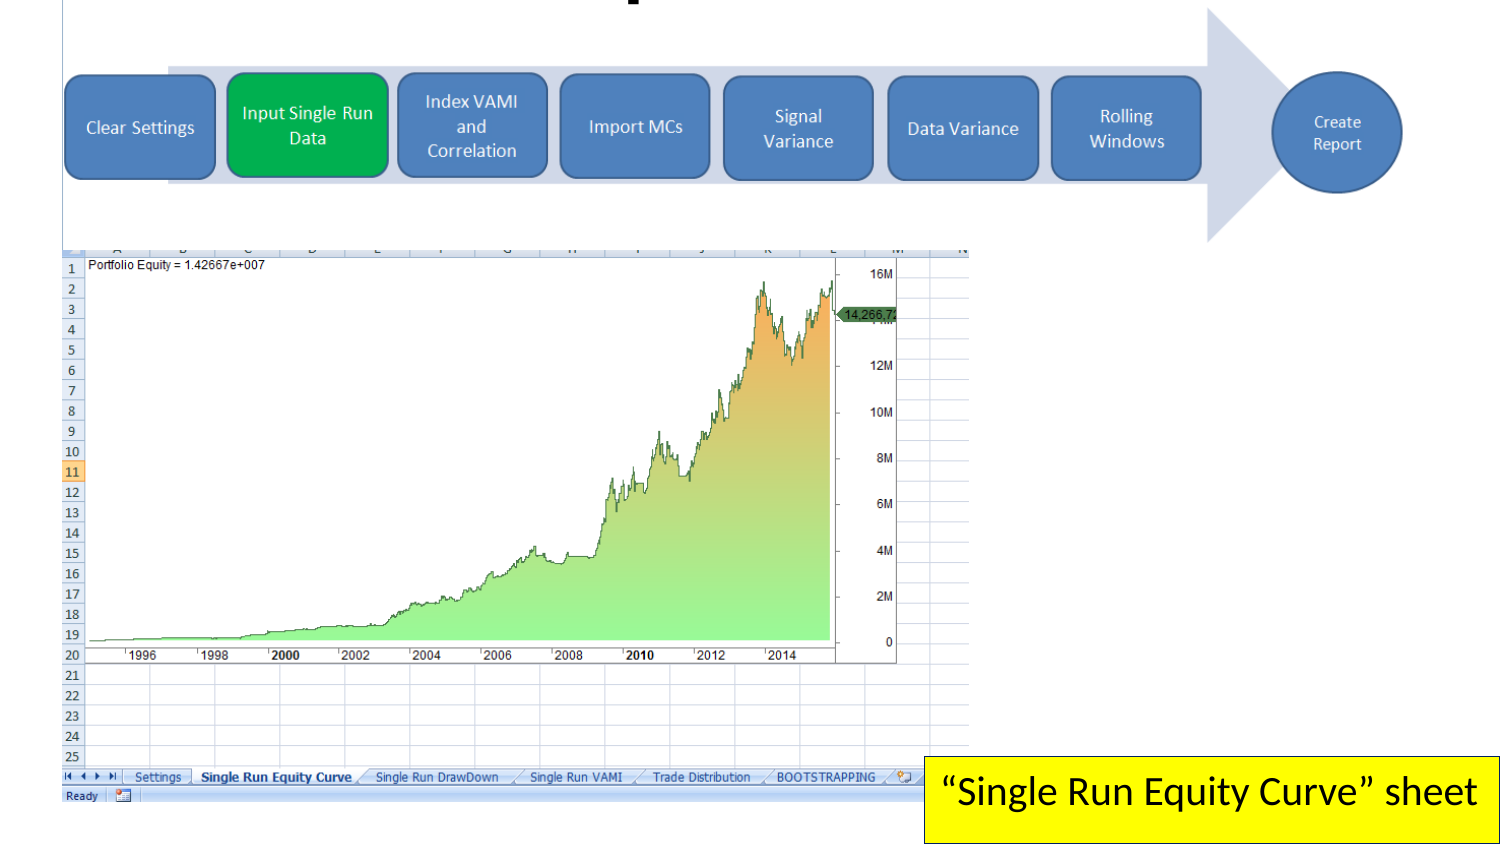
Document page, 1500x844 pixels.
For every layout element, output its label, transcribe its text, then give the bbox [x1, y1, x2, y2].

picture [62, 250, 970, 802]
text_box “Single Run Equity Curve” sheet [924, 756, 1500, 844]
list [62, 0, 1413, 250]
